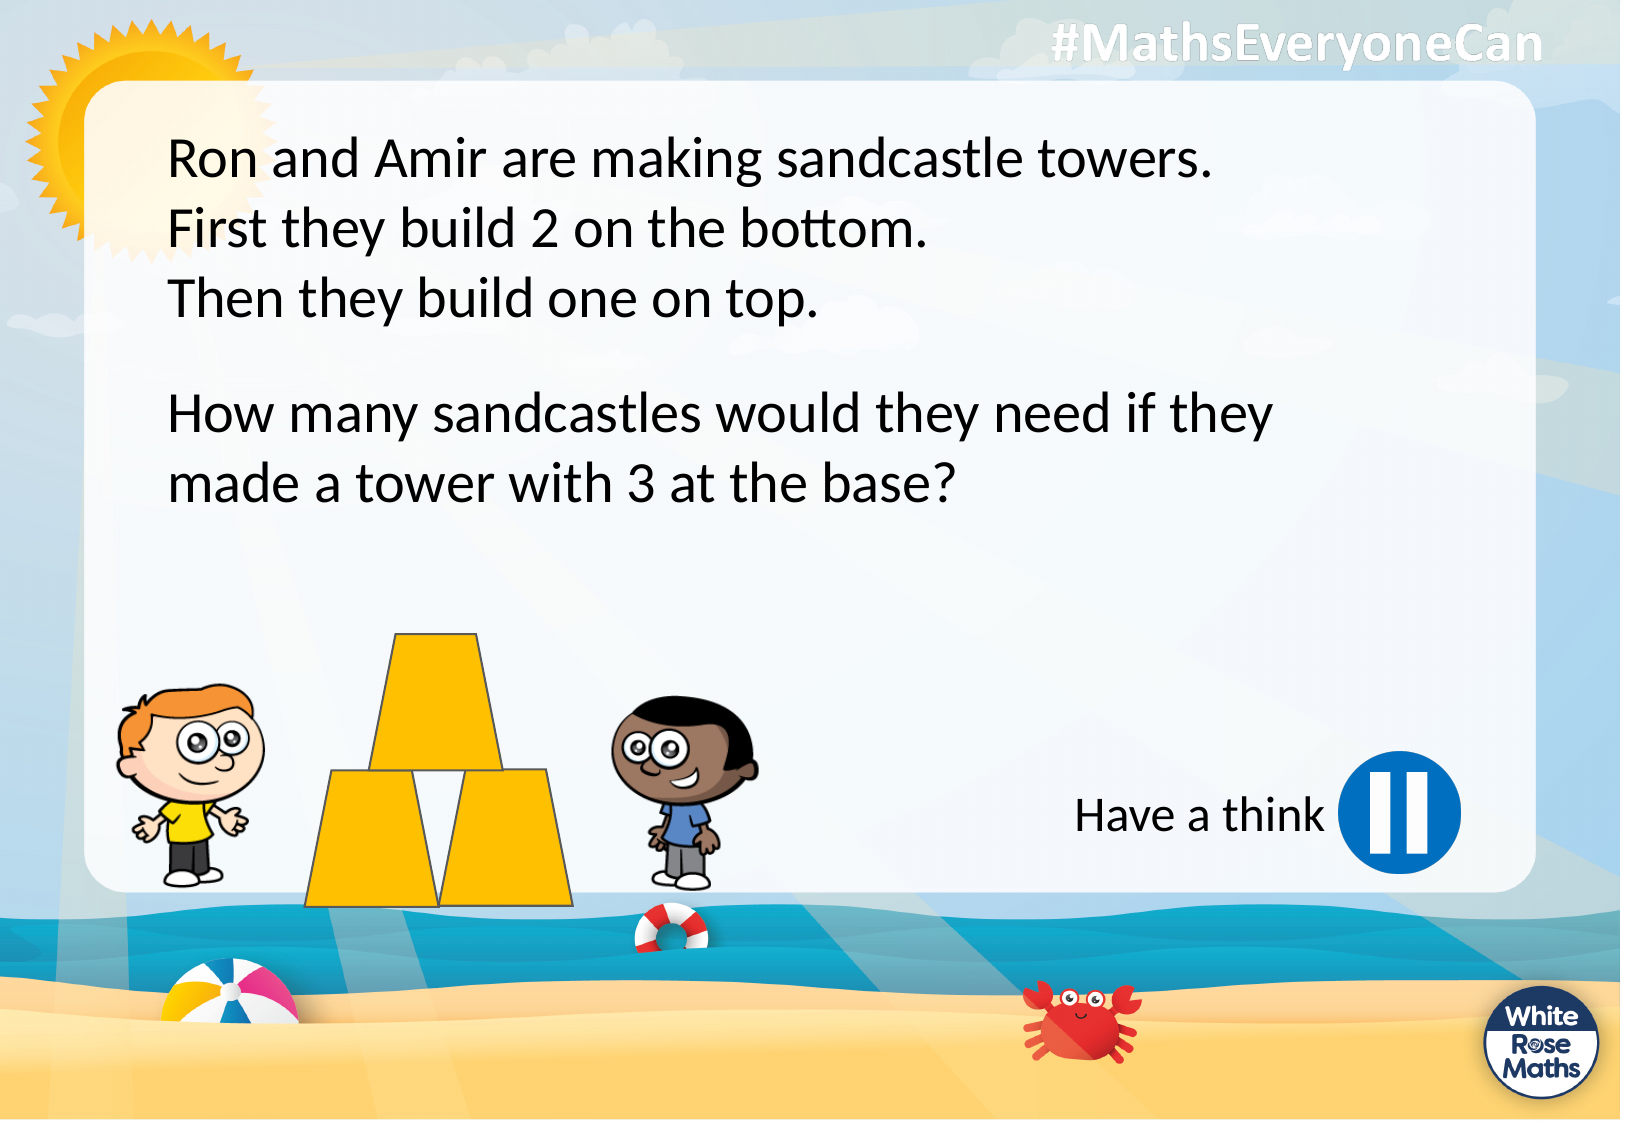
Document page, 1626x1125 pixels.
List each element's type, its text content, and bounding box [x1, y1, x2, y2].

text_box [437, 768, 566, 907]
text_box Have a think [1059, 774, 1338, 850]
text_box [367, 633, 505, 772]
text_box Ron and Amir are making sandcastle towers. First they build 2 on the bottom. Then they build one on top. How many sandcastles would they need if they made a tower with 3 at the base? [152, 111, 1434, 522]
text_box [312, 769, 440, 908]
picture [0, 0, 1626, 1125]
